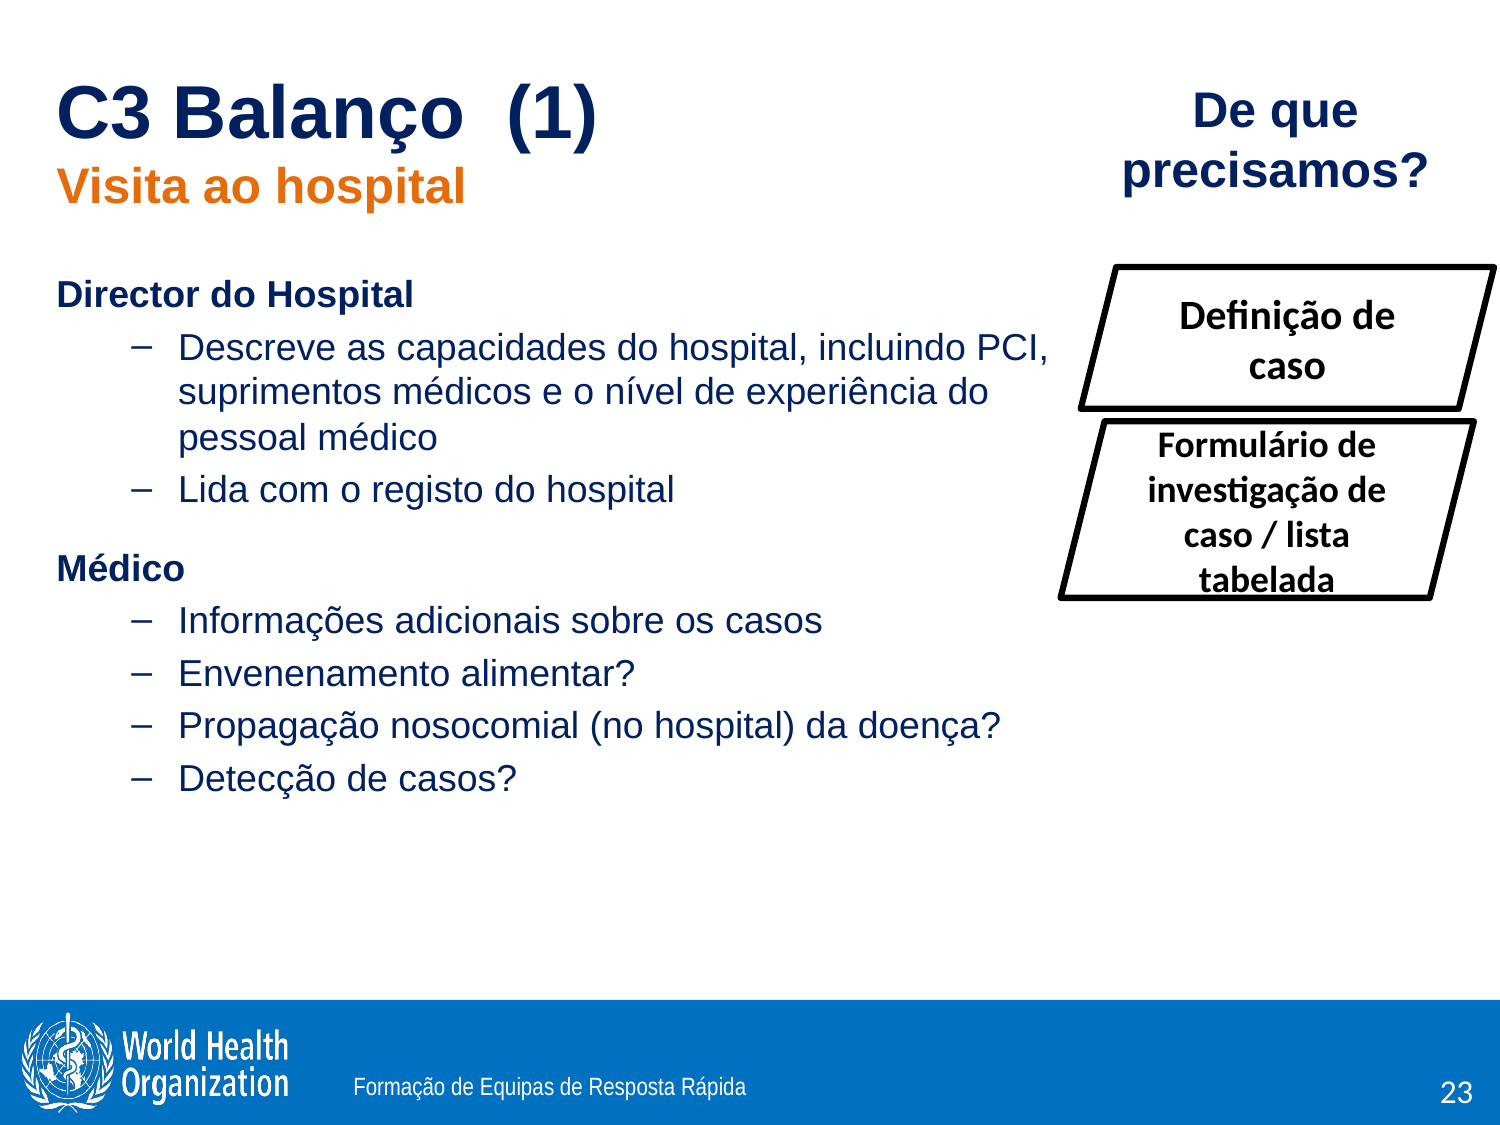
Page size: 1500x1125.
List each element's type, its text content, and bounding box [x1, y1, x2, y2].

text_box Formulário de investigação de caso / lista tabelada [1058, 419, 1476, 600]
text_box Definição de caso [1081, 265, 1497, 411]
picture [21, 1012, 288, 1113]
title C3 Balanço (1) Visita ao hospital [41, 45, 1392, 233]
list Director do Hospital Descreve as capacidades do hospital, incluindo PCI, suprimentos médicos e o nível de experiência do pessoal médico Lida com o registo do hospital Médico Informações adicionais sobre os casos Envenenamento alimentar? Propagação nosocomial (no hospital) da doença? Detecção de casos? [41, 262, 1081, 1005]
text_box De que precisamos? [1007, 87, 1500, 187]
